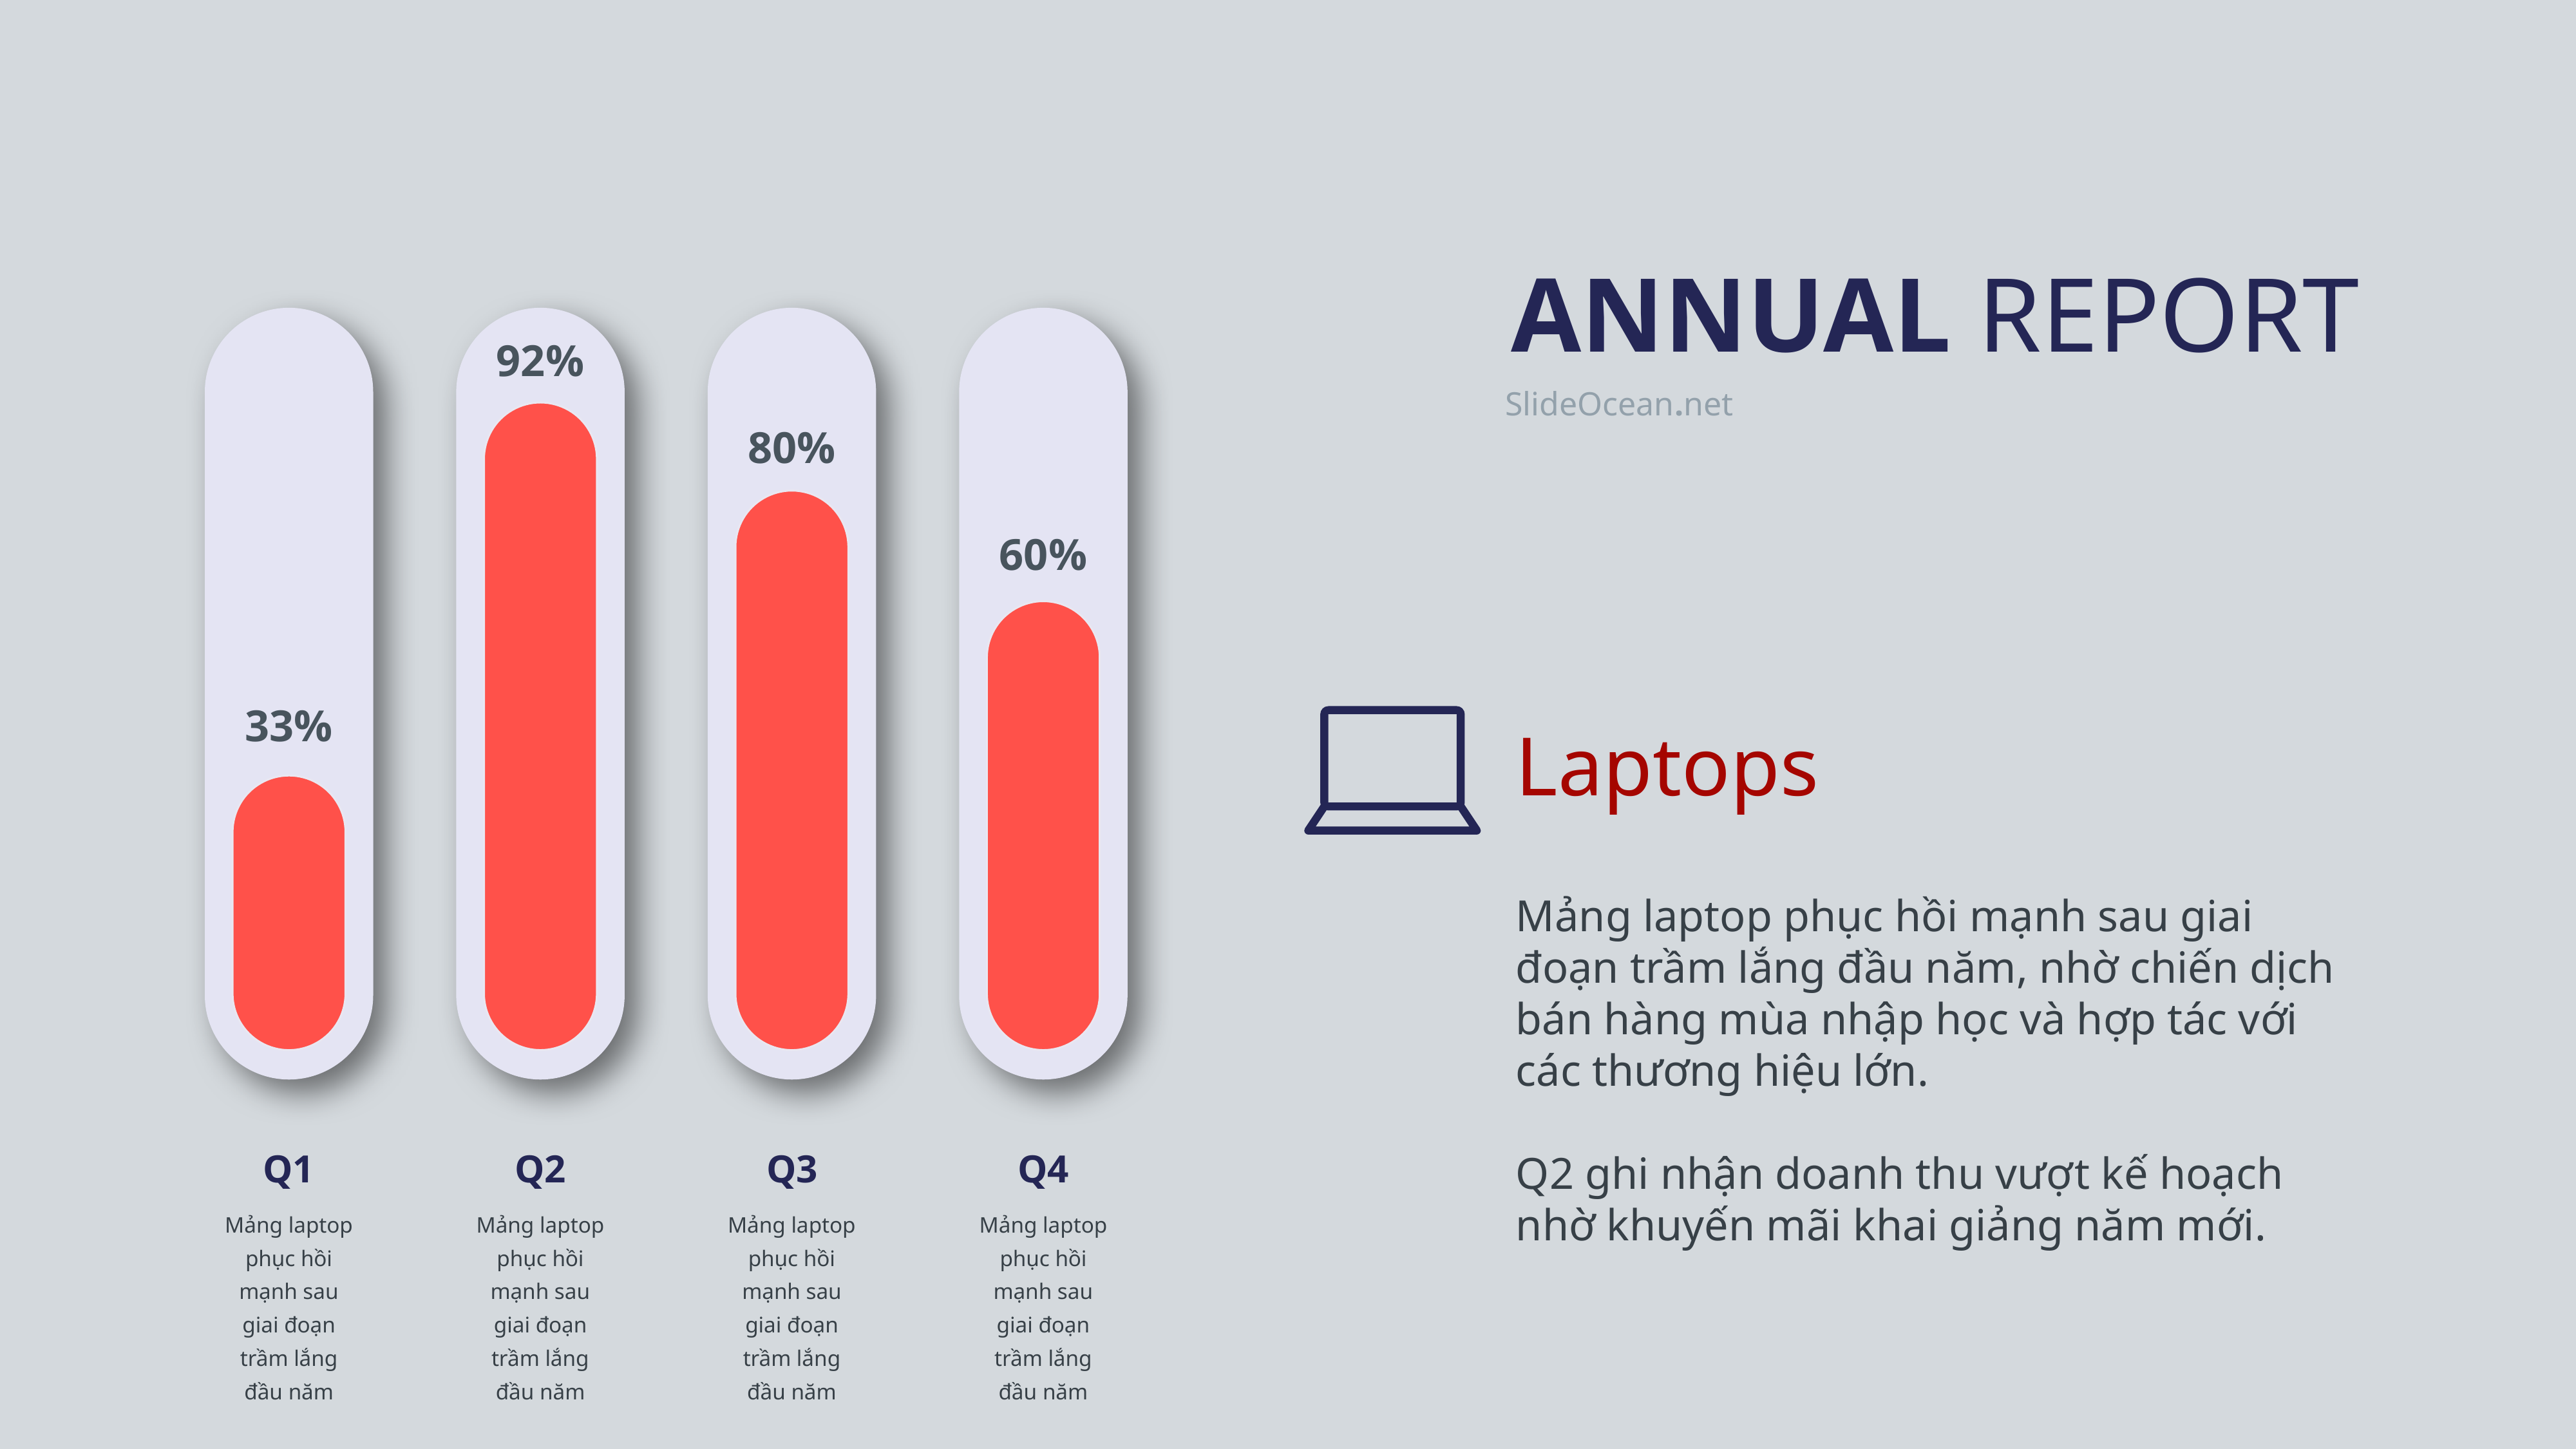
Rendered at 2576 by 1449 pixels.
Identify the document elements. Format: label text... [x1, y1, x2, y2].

text_box [482, 401, 598, 1052]
text_box [706, 307, 877, 1081]
text_box Mảng laptop phục hồi mạnh sau giai đoạn trầm lắng đầu năm [220, 1196, 358, 1412]
text_box Mảng laptop phục hồi mạnh sau giai đoạn trầm lắng đầu năm [723, 1196, 861, 1412]
text_box [1304, 706, 1481, 835]
text_box [204, 307, 375, 1081]
text_box Q1 [225, 1124, 353, 1196]
text_box [958, 307, 1129, 1081]
text_box 80% [738, 415, 846, 477]
text_box ANNUAL REPORT [1502, 245, 2369, 377]
text_box Q3 [728, 1124, 856, 1196]
text_box Q2 [477, 1124, 604, 1196]
text_box Mảng laptop phục hồi mạnh sau giai đoạn trầm lắng đầu năm [974, 1196, 1113, 1412]
text_box [985, 600, 1101, 1052]
text_box Mảng laptop phục hồi mạnh sau giai đoạn trầm lắng đầu năm, nhờ chiến dịch bán hàng mùa nhập học và hợp tác với các thương hiệu lớn. Q2 ghi nhận doanh thu vượt kế hoạch nhờ khuyến mãi khai giảng năm mới. [1506, 884, 2371, 1254]
text_box SlideOcean.net [1495, 378, 1743, 427]
text_box 60% [989, 522, 1097, 583]
text_box Mảng laptop phục hồi mạnh sau giai đoạn trầm lắng đầu năm [471, 1196, 610, 1412]
text_box Q4 [980, 1124, 1107, 1196]
text_box Laptops [1506, 710, 1829, 817]
text_box 33% [235, 694, 343, 755]
text_box 92% [486, 329, 594, 390]
text_box [231, 774, 347, 1052]
text_box [734, 489, 849, 1052]
text_box [455, 307, 626, 1081]
